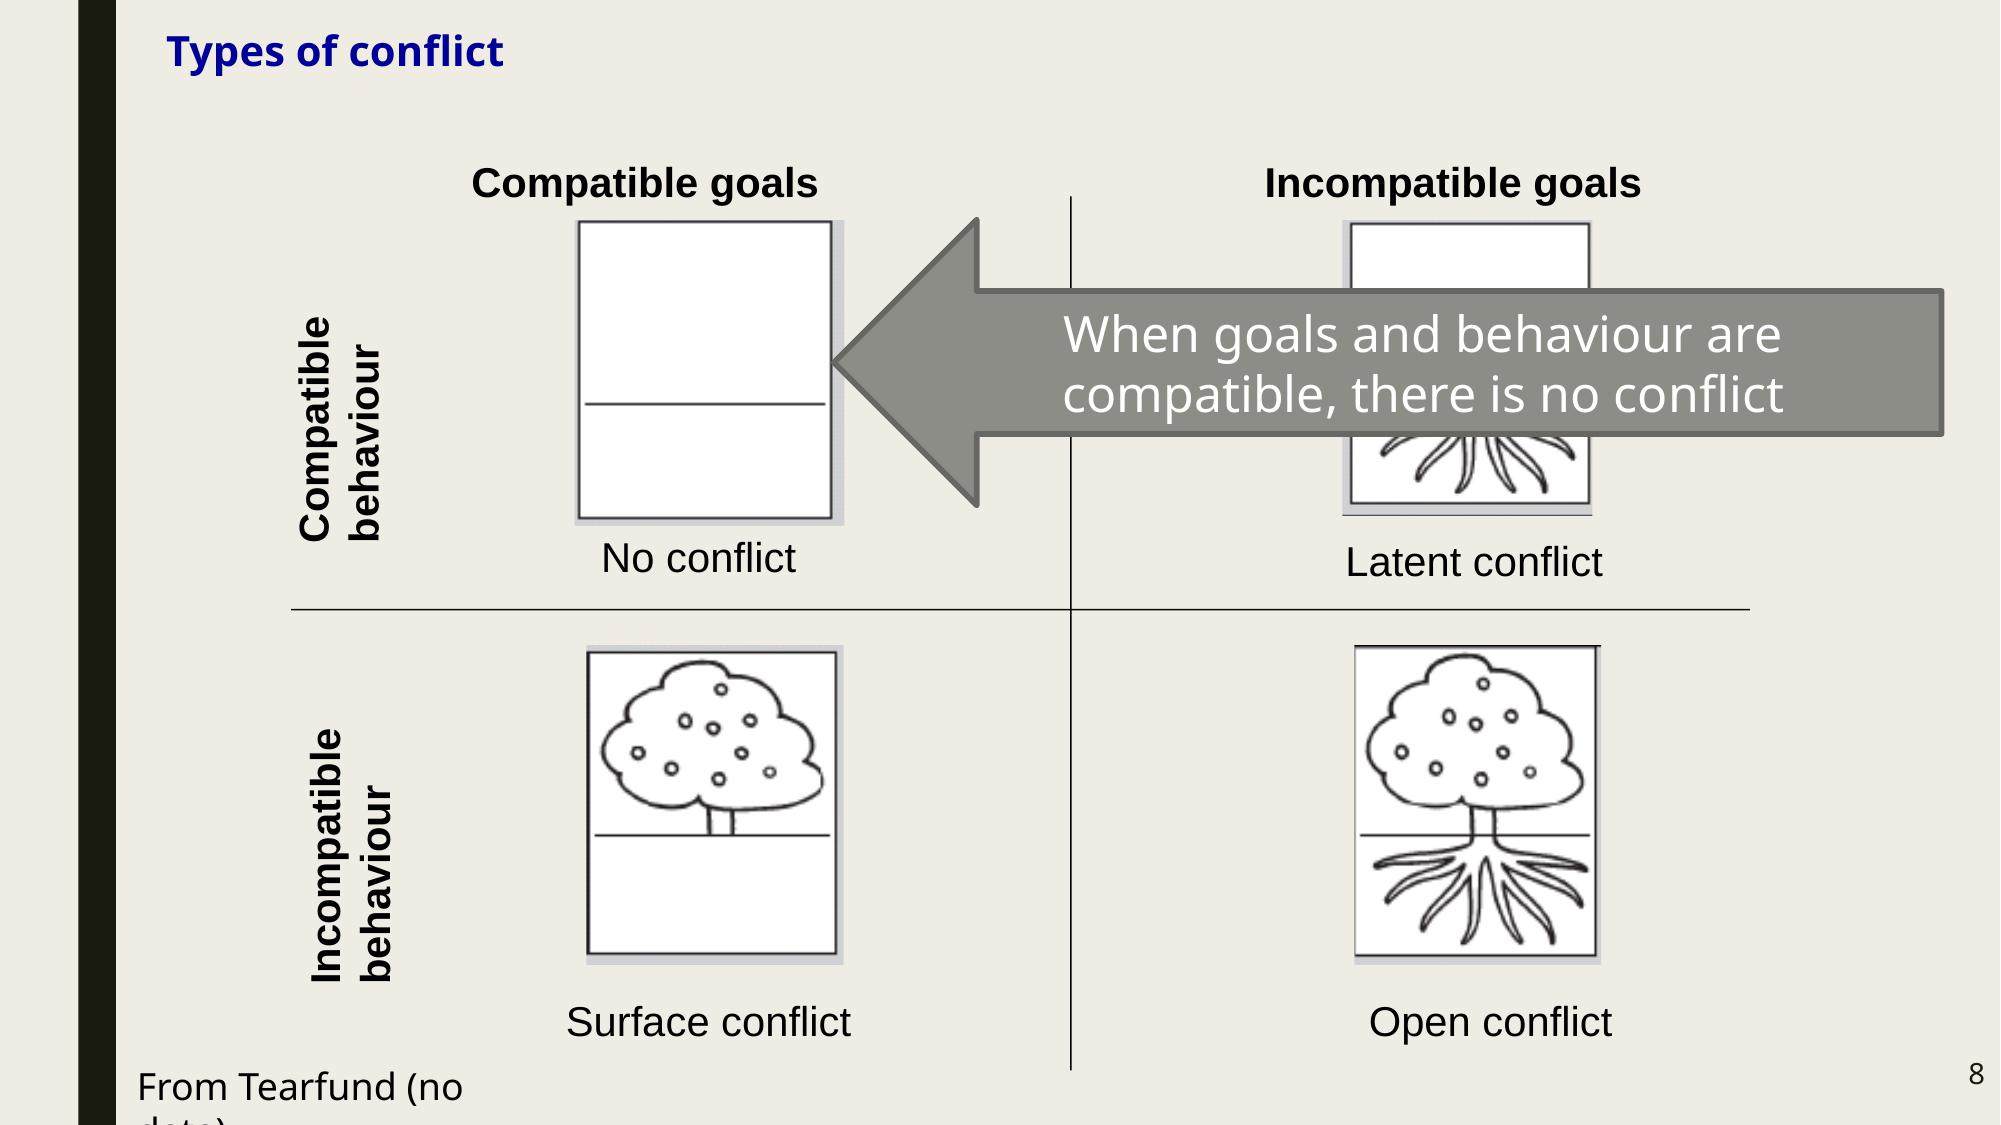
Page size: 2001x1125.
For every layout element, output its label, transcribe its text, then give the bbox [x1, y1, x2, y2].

text_box Compatible goals [456, 148, 834, 214]
text_box Incompatible goals [1249, 148, 1658, 214]
text_box Latent conflict [1330, 527, 1618, 592]
slide_number 8 [1884, 1024, 2000, 1125]
text_box When goals and behaviour are compatible, there is no conflict [845, 216, 1342, 509]
text_box Incompatible behaviour [291, 692, 406, 1000]
picture [586, 645, 844, 965]
text_box When goals and behaviour are compatible, there is no conflict [1593, 288, 1945, 437]
title Types of conflict [151, 23, 1537, 140]
picture [574, 220, 845, 526]
text_box From Tearfund (no date) [122, 1055, 551, 1125]
text_box No conflict [586, 522, 859, 588]
text_box Open conflict [1354, 987, 1638, 1053]
text_box Surface conflict [550, 987, 870, 1053]
picture [1342, 220, 1593, 516]
picture [1354, 645, 1602, 965]
text_box Compatible behaviour [279, 267, 395, 558]
